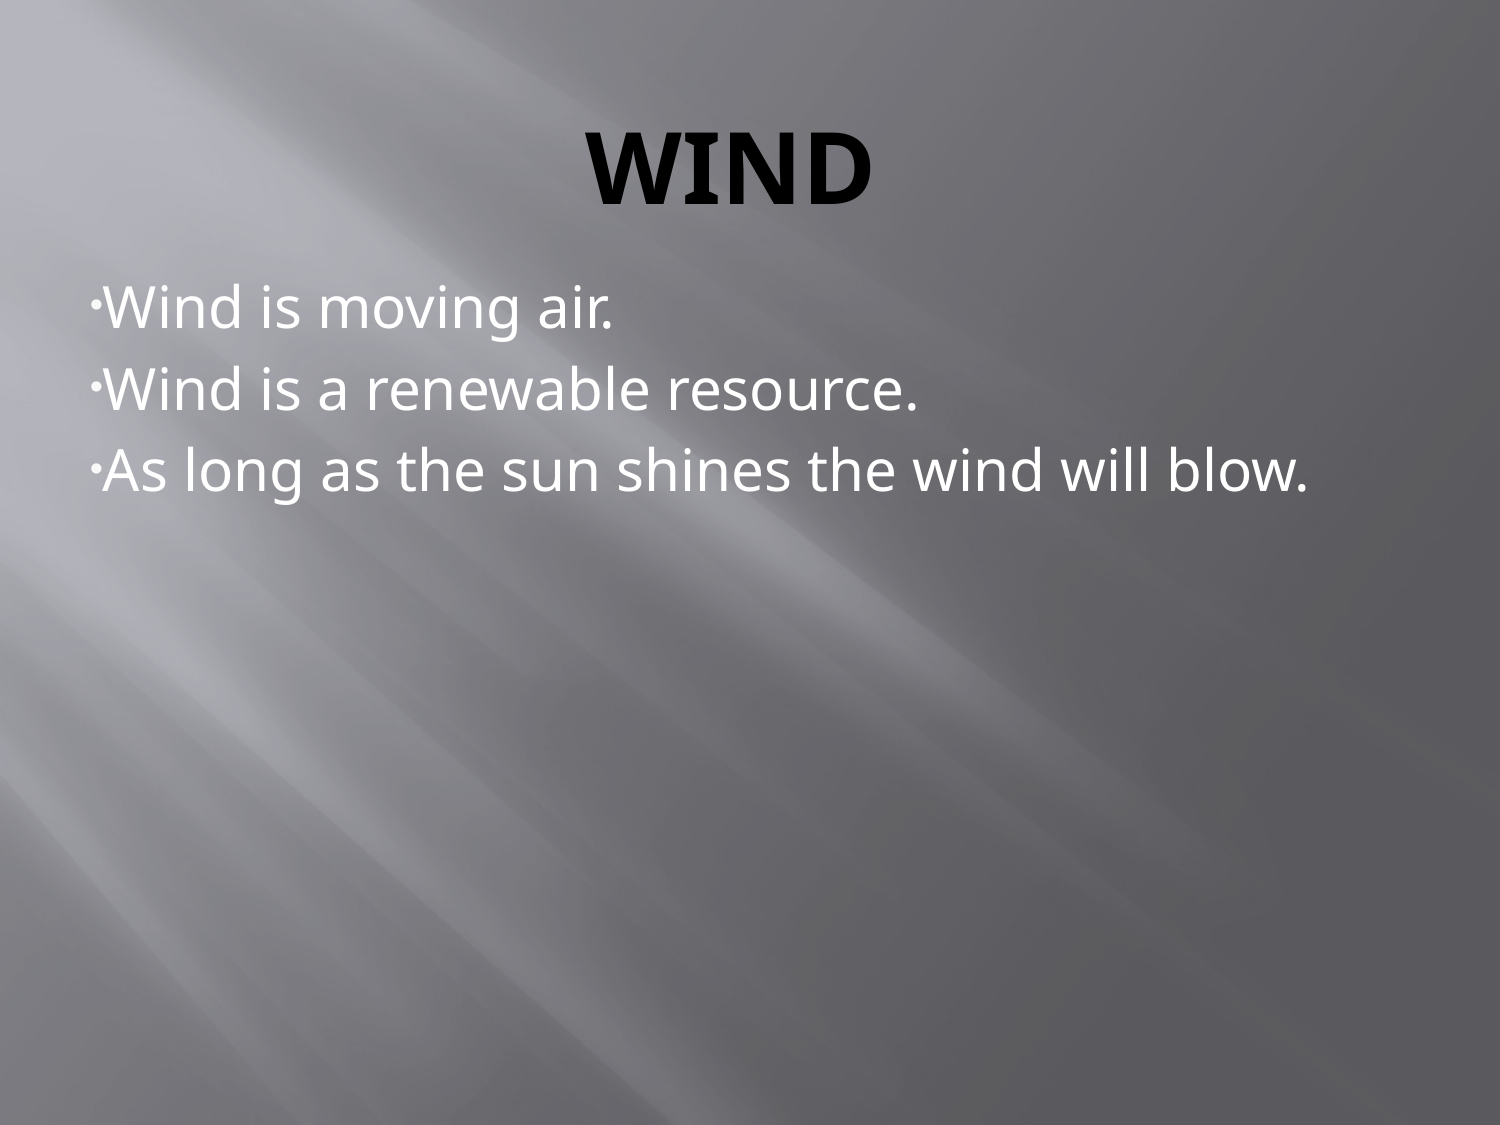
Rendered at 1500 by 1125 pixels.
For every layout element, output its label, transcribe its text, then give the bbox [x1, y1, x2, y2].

title Wind [69, 37, 1420, 225]
subtitle Wind is moving air. Wind is a renewable resource. As long as the sun shines the wind will blow. [75, 262, 1425, 834]
